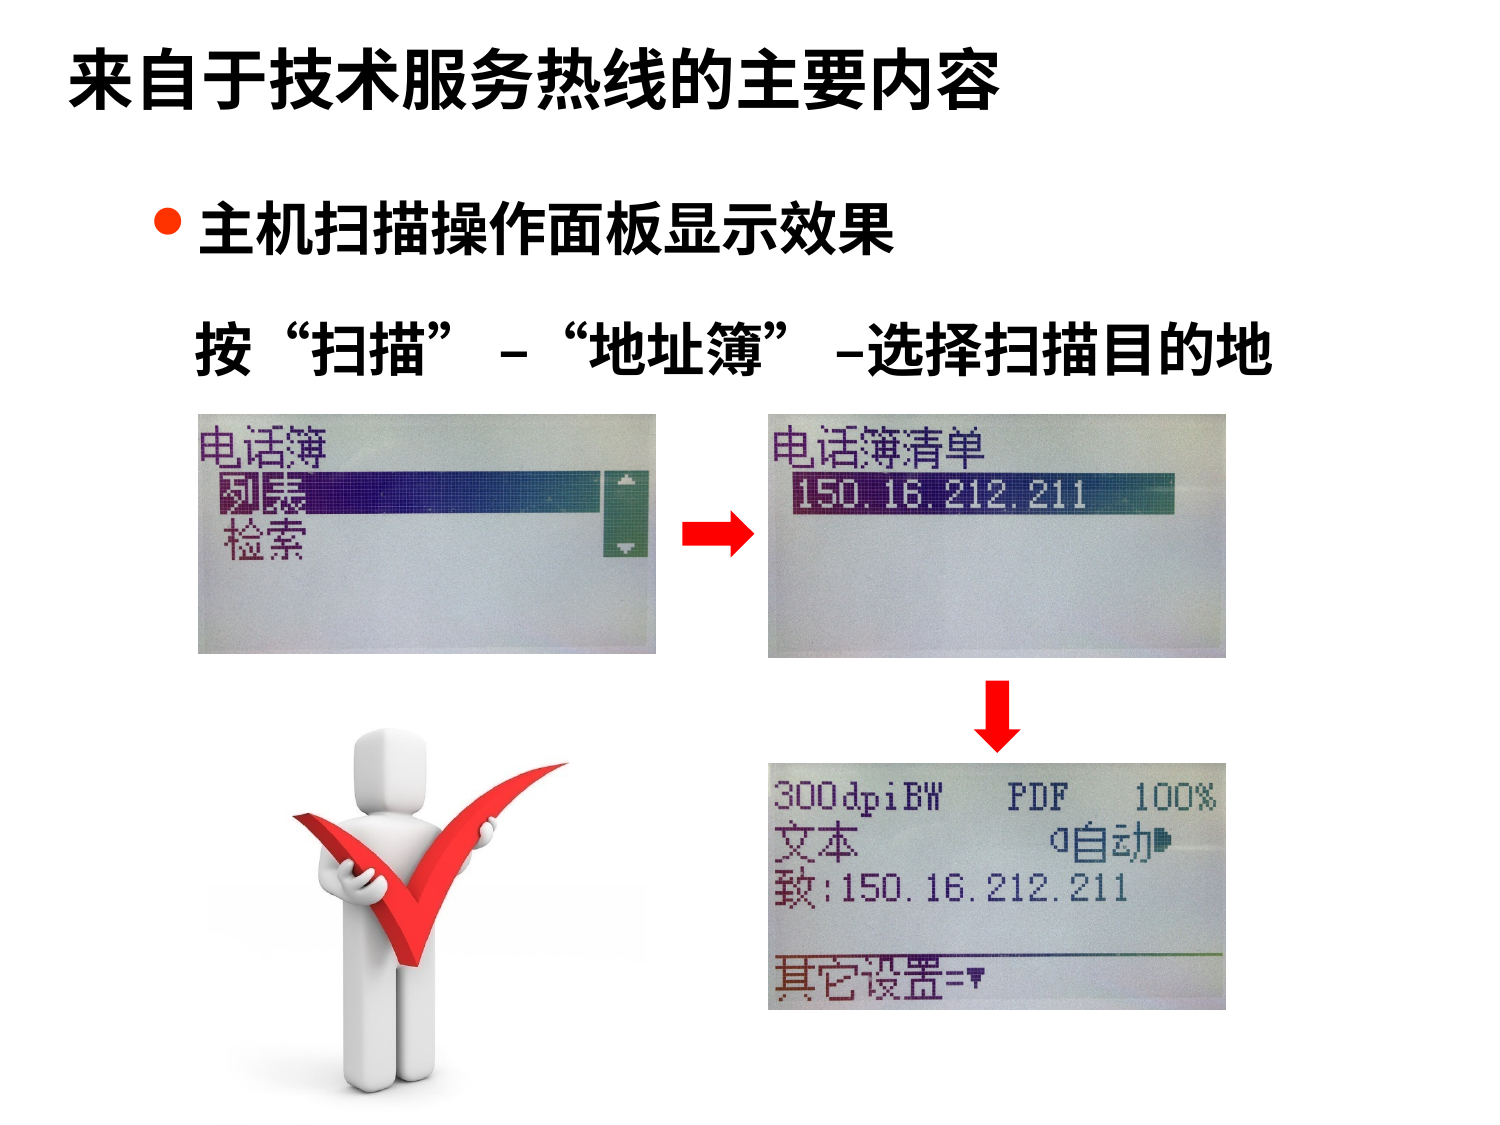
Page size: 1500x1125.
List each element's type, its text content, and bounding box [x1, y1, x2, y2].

picture [768, 414, 1227, 659]
text_box 来自于技术服务热线的主要内容 [53, 30, 1152, 126]
text_box 主机扫描操作面板显示效果 [135, 184, 1395, 270]
text_box [208, 662, 646, 1125]
picture [198, 414, 656, 654]
text_box [680, 508, 757, 560]
picture [768, 762, 1227, 1011]
text_box 按“扫描” –“地址簿” –选择扫描目的地 [135, 305, 1436, 391]
text_box [971, 678, 1023, 755]
